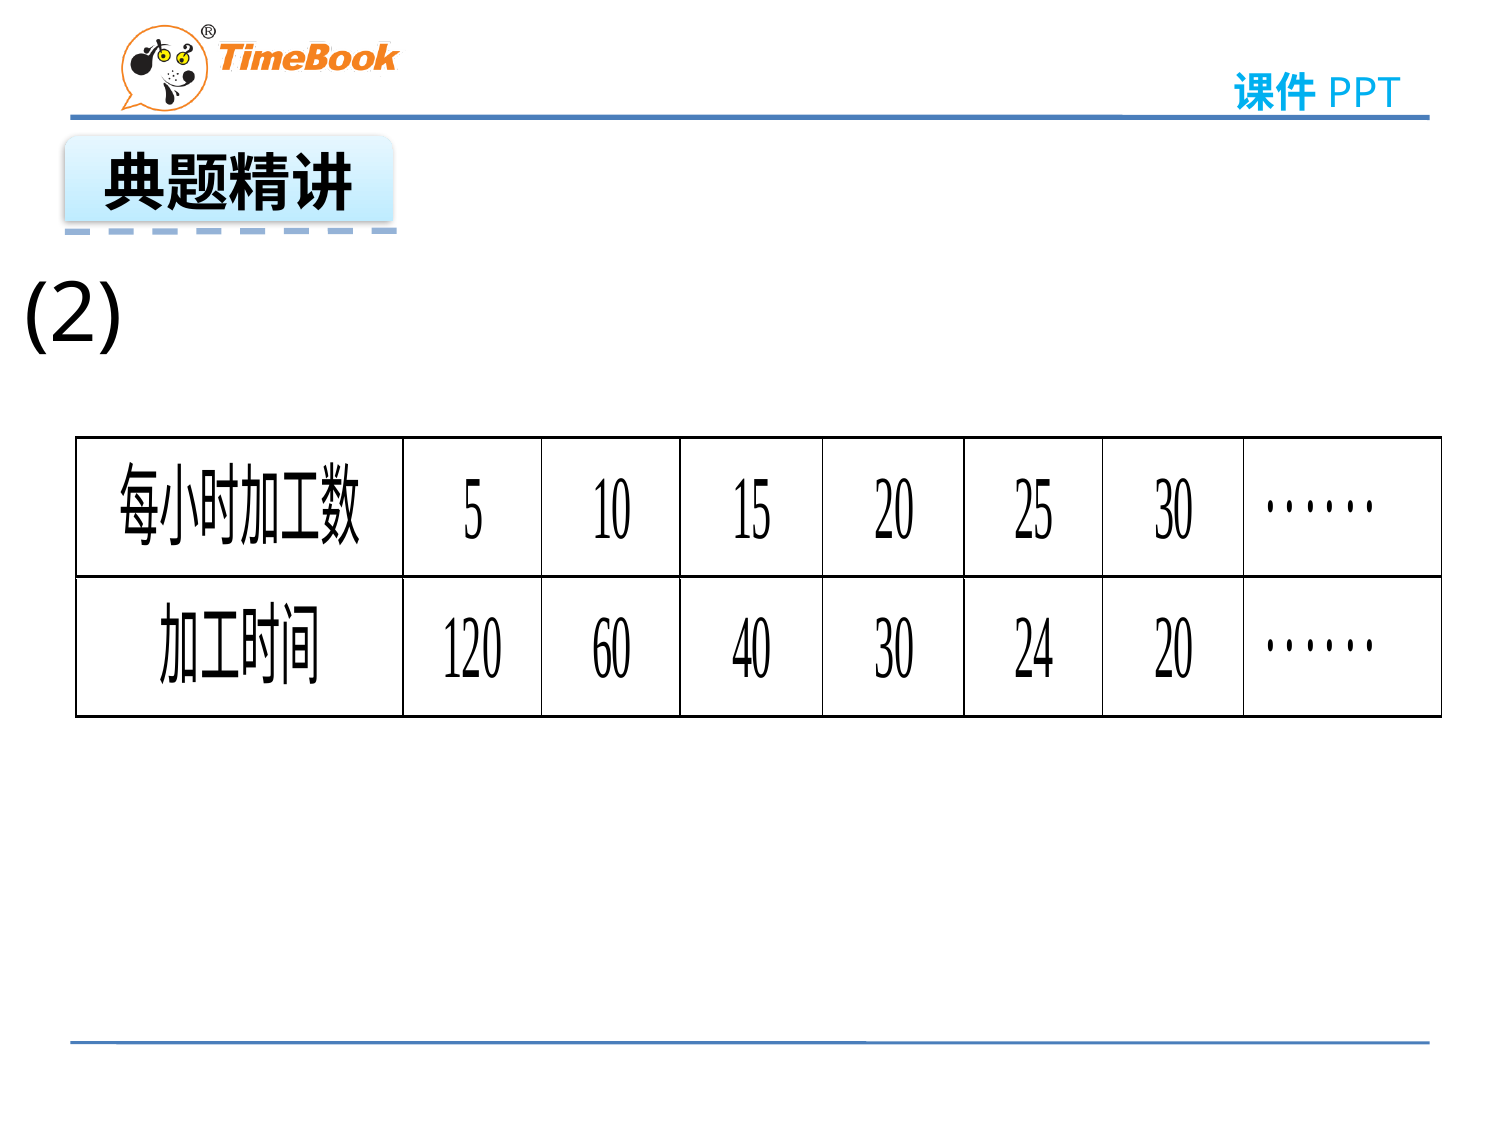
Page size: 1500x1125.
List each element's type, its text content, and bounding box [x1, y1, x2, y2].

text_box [0, 302, 1500, 988]
text_box (2) [10, 250, 138, 301]
picture [118, 22, 408, 113]
text_box 典题精讲 [64, 135, 394, 222]
